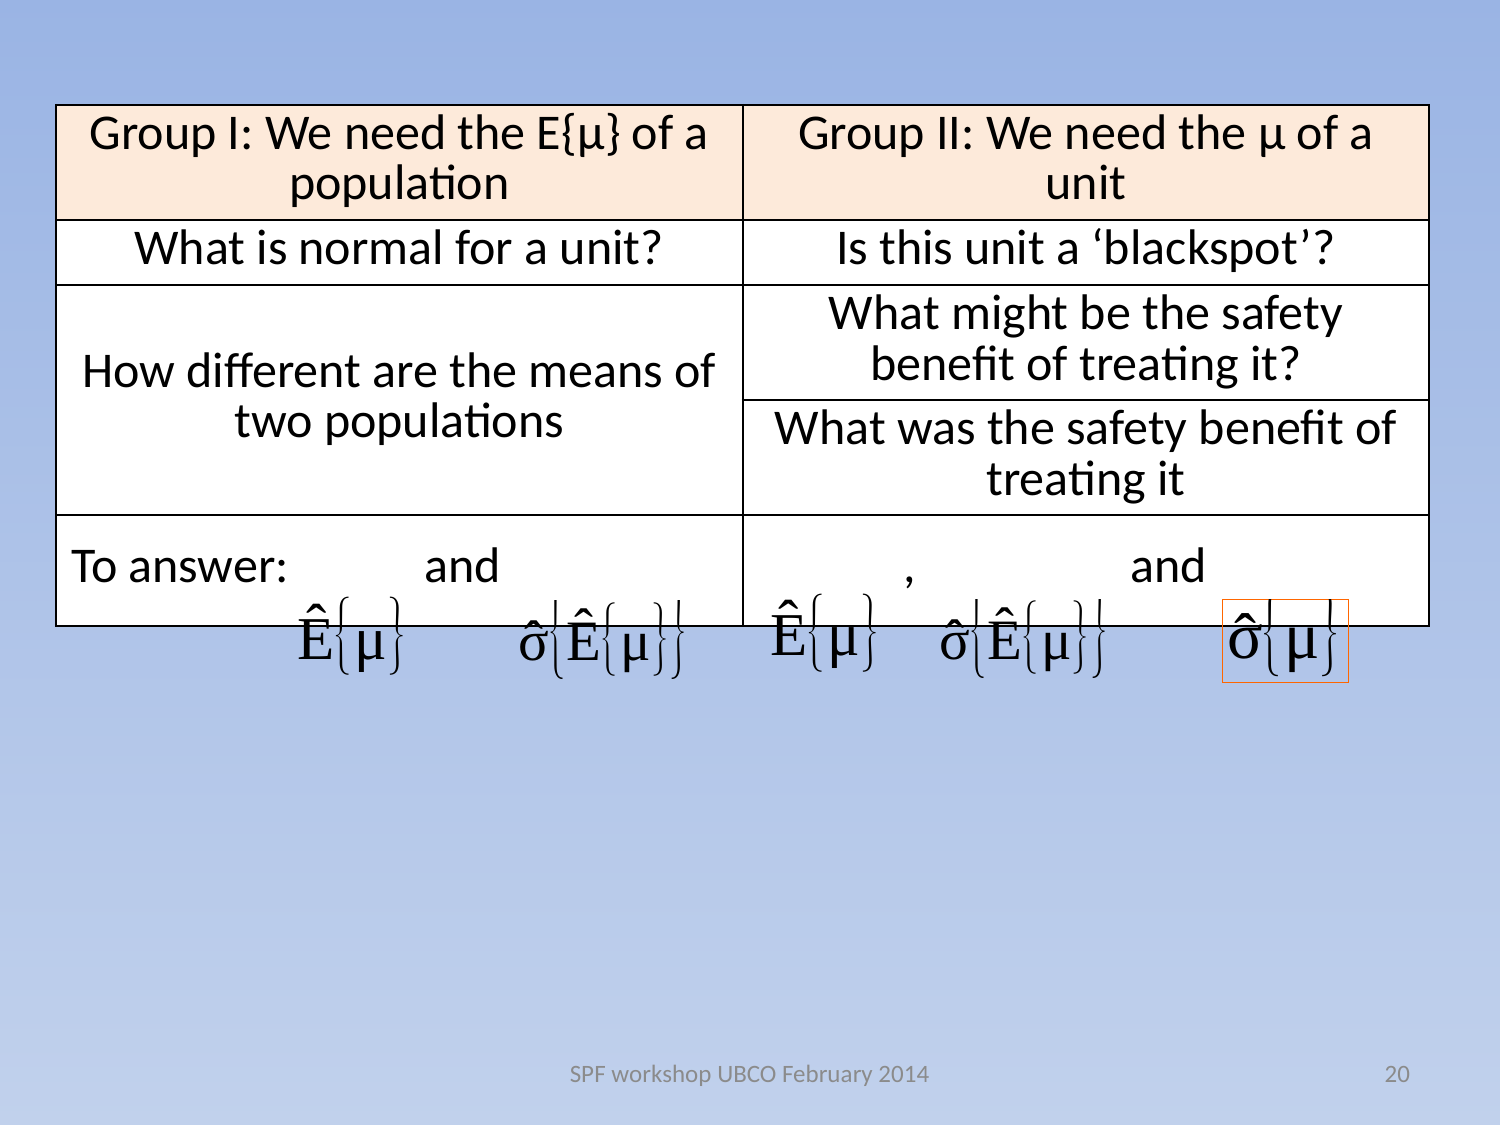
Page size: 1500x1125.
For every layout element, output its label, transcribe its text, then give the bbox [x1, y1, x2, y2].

table_cell Is this unit a ‘blackspot’? [744, 221, 1428, 284]
table_cell What might be the safety benefit of treating it? [744, 286, 1428, 399]
table_header Group I: We need the E{μ} of a population [57, 106, 742, 219]
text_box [291, 595, 415, 681]
table_cell , and [744, 516, 1428, 625]
table_cell What was the safety benefit of treating it [744, 401, 1428, 514]
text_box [1222, 599, 1349, 683]
table_cell To answer: and [57, 516, 742, 625]
slide_number 20 [1074, 1042, 1425, 1103]
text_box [764, 591, 887, 678]
table_cell How different are the means of two populations [57, 286, 742, 514]
table_cell What is normal for a unit? [57, 221, 742, 284]
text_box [934, 599, 1112, 680]
table_header Group II: We need the μ of a unit [744, 106, 1428, 219]
footer SPF workshop UBCO February 2014 [512, 1042, 988, 1103]
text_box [514, 600, 692, 681]
